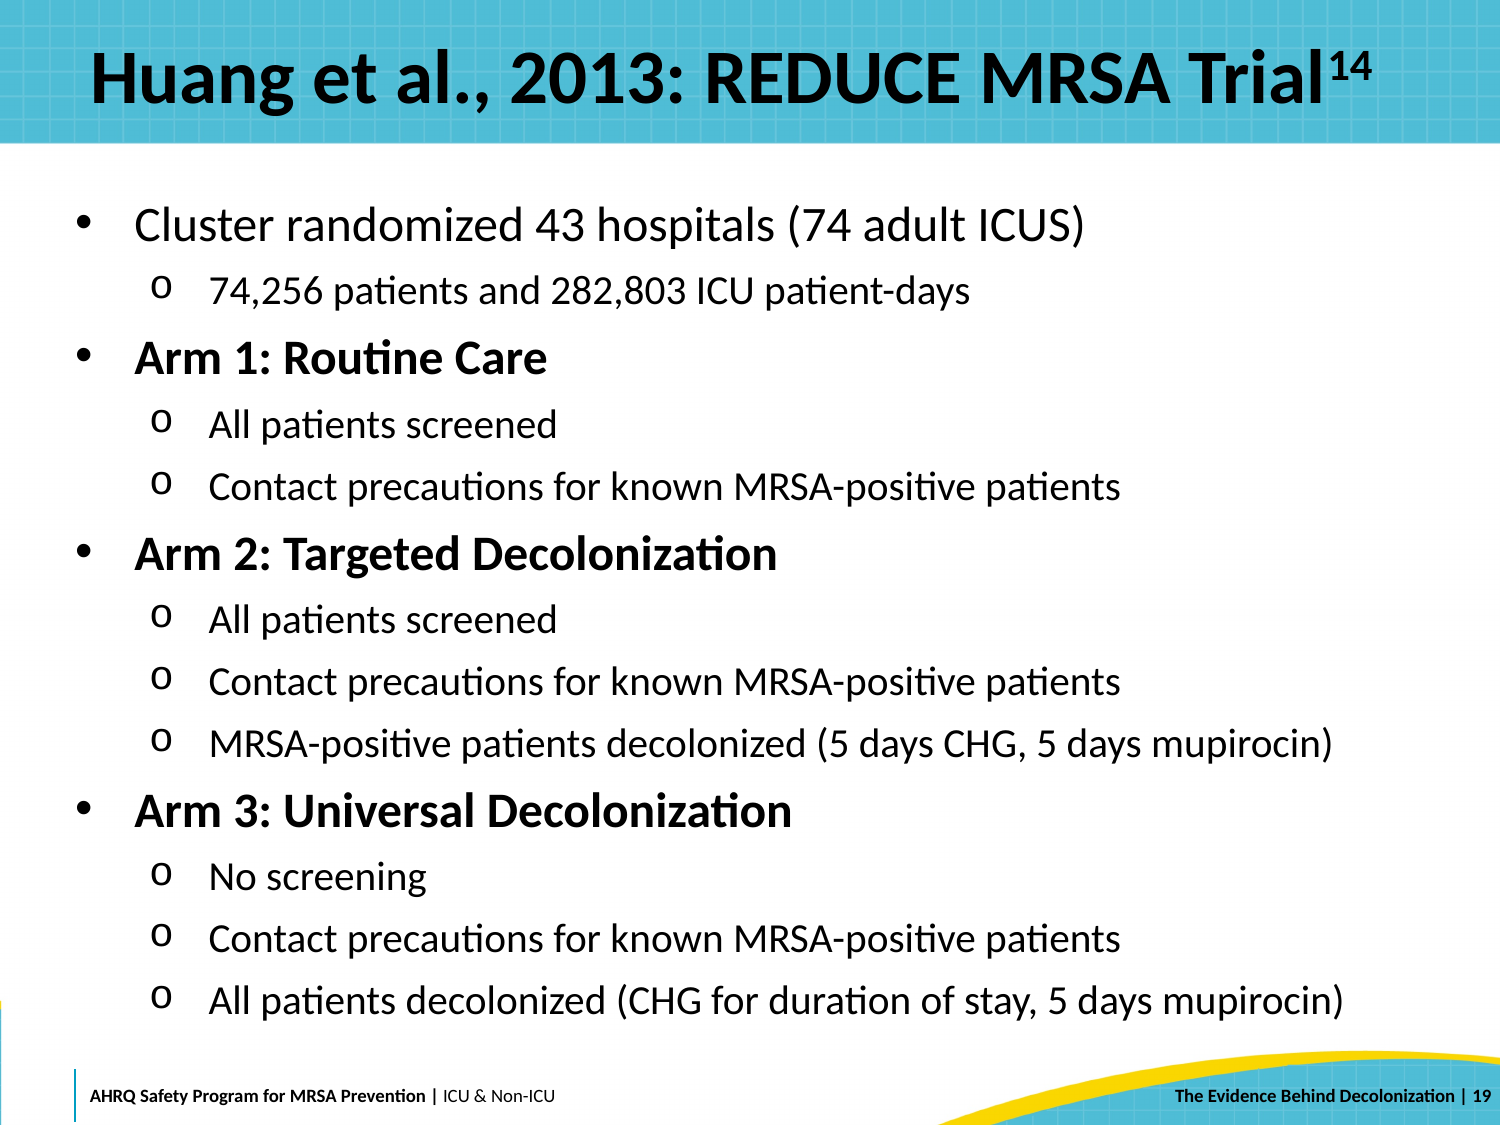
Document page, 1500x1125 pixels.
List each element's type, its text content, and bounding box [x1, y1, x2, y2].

picture [0, 0, 1500, 1125]
list Cluster randomized 43 hospitals (74 adult ICUS) 74,256 patients and 282,803 ICU patient-days Arm 1: Routine Care All patients screened Contact precautions for known MRSA-positive patients Arm 2: Targeted Decolonization All patients screened Contact precautions for known MRSA-positive patients MRSA-positive patients decolonized (5 days CHG, 5 days mupirocin) Arm 3: Universal Decolonization No screening Contact precautions for known MRSA-positive patients All patients decolonized (CHG for duration of stay, 5 days mupirocin) [60, 184, 1440, 1040]
slide_number | 19 [1455, 1065, 1500, 1125]
title Huang et al., 2013: REDUCE MRSA Trial14 [75, 0, 1425, 150]
